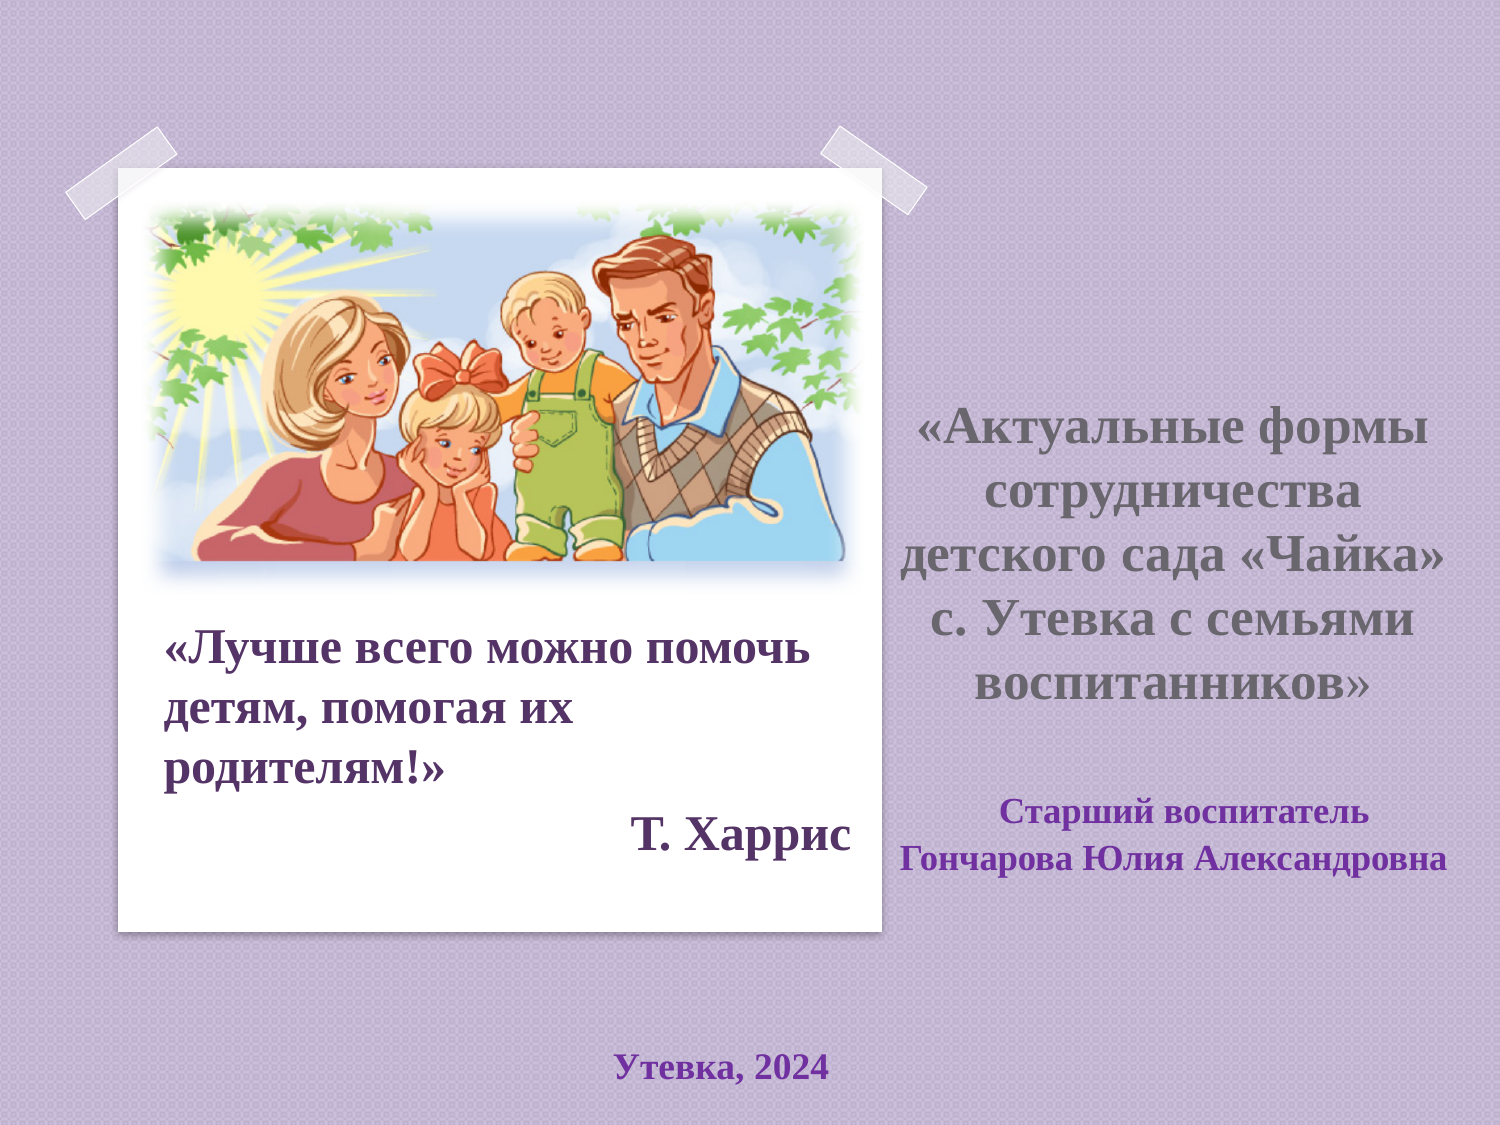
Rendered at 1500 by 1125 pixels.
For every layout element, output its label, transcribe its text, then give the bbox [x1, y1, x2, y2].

picture [140, 198, 866, 597]
text_box Утевка, 2024 [597, 1034, 845, 1095]
list «Лучше всего можно помочь детям, помогая их родителям!» Т. Харрис [148, 606, 867, 855]
title «Актуальные формы сотрудничества детского сада «Чайка» с. Утевка с семьями воспитанников» Старший воспитатель Гончарова Юлия Александровна [864, 246, 1483, 929]
